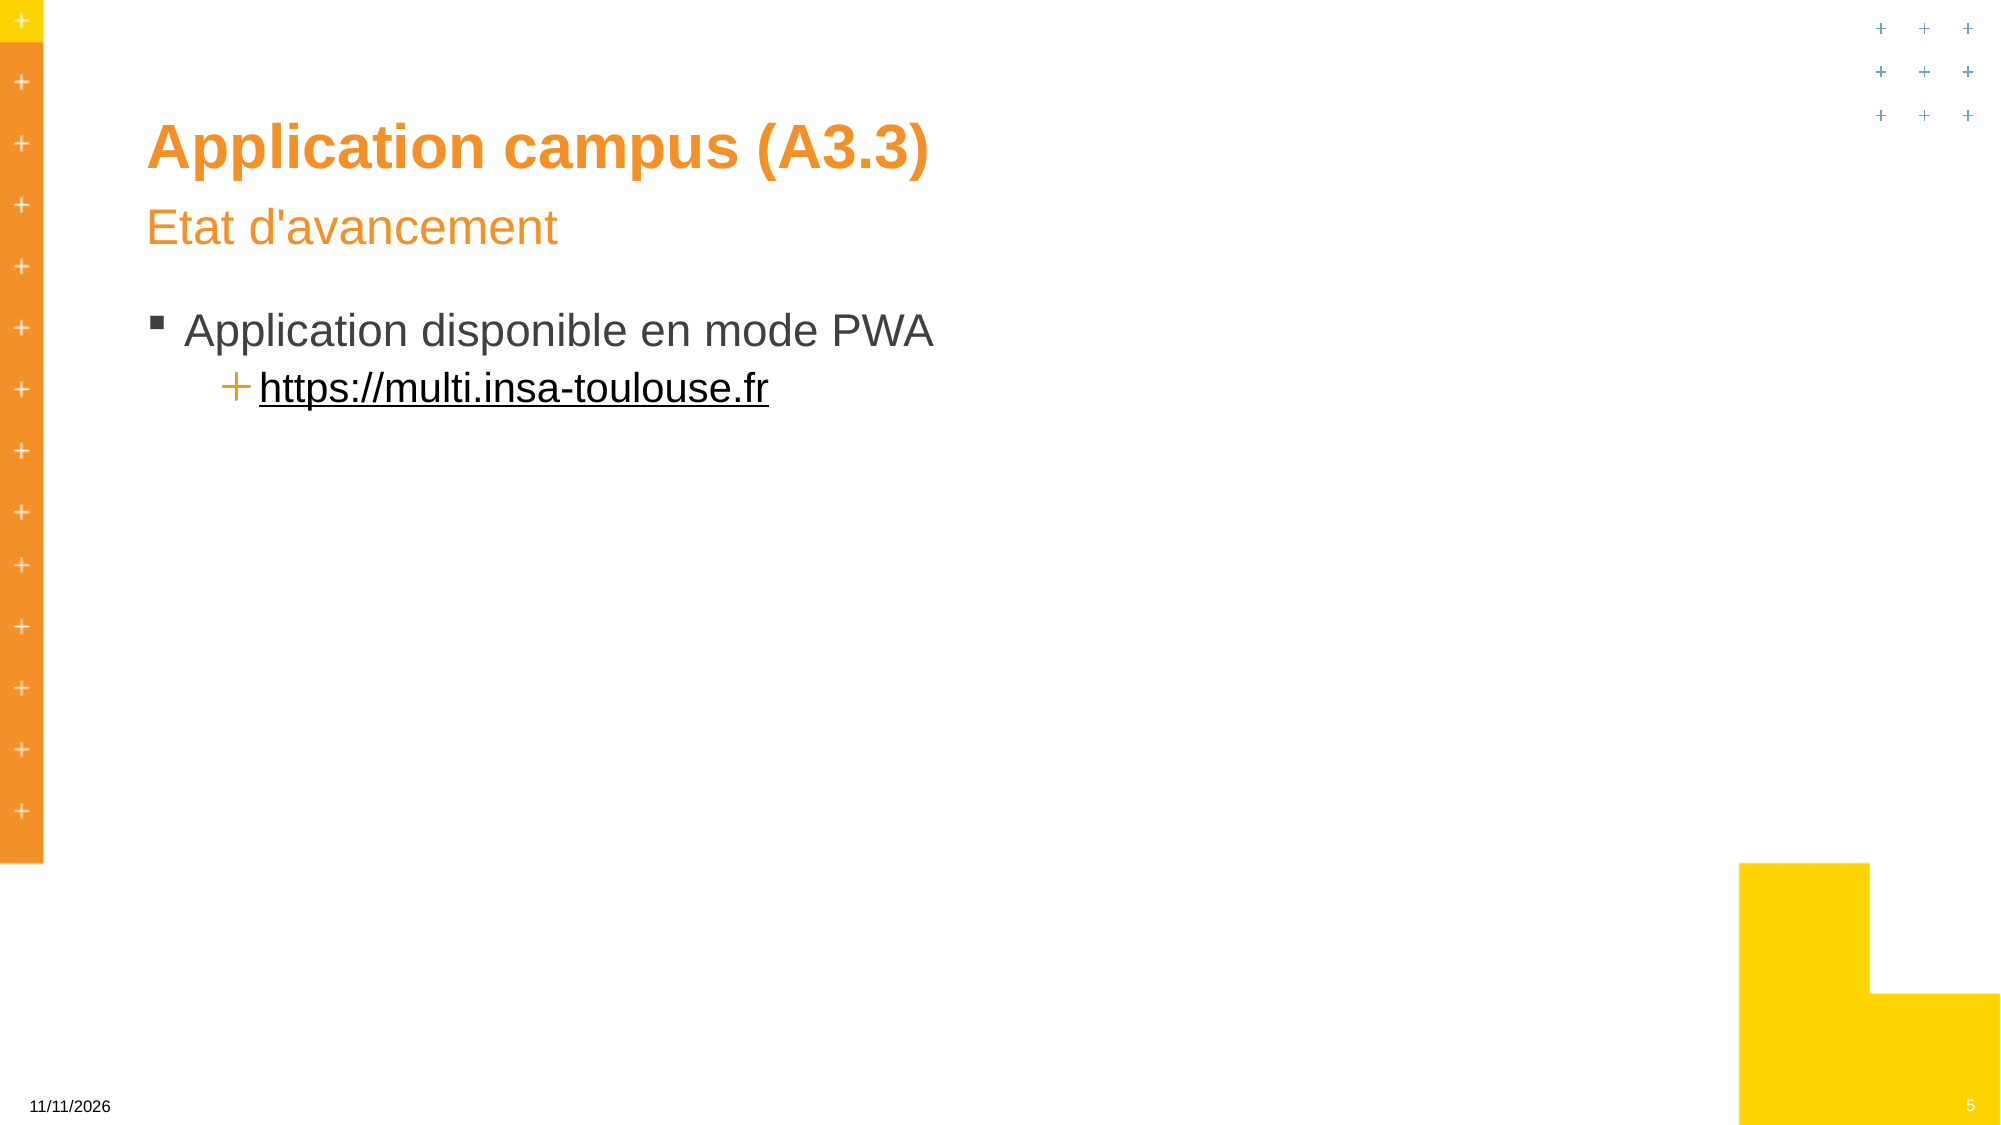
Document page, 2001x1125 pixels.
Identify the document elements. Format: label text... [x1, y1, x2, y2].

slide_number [23, 1085, 474, 1125]
title Application campus (A3.3) [146, 114, 1855, 208]
picture [0, 0, 2001, 1125]
list Application disponible en mode PWA https://multi.insa-toulouse.fr [146, 306, 1734, 1014]
text_box Etat d'avancement [145, 201, 1851, 294]
slide_number 5 [1531, 1084, 1982, 1125]
